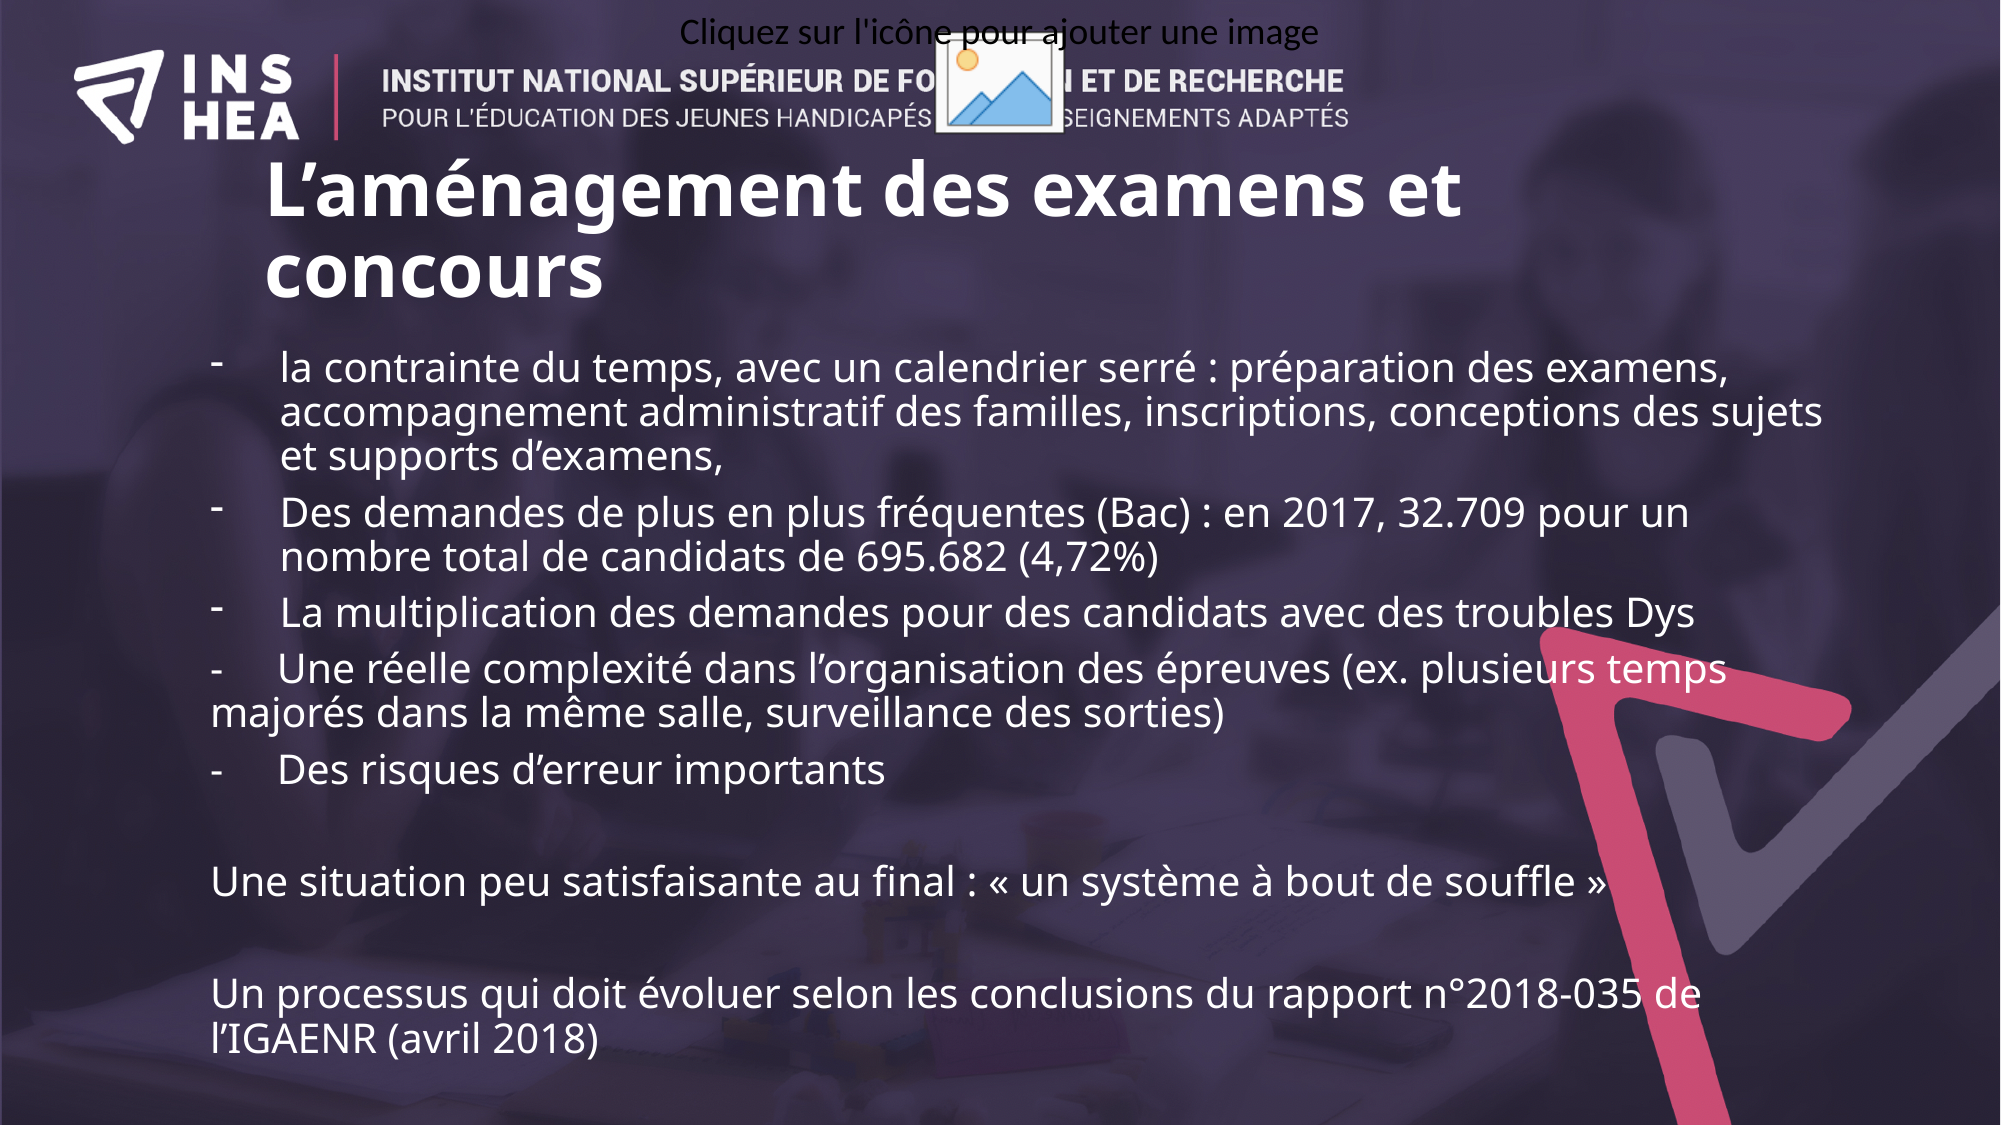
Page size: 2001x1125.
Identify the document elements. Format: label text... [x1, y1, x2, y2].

subtitle la contrainte du temps, avec un calendrier serré : préparation des examens, accompagnement administratif des familles, inscriptions, conceptions des sujets et supports d’examens, Des demandes de plus en plus fréquentes (Bac) : en 2017, 32.709 pour un nombre total de candidats de 695.682 (4,72%) La multiplication des demandes pour des candidats avec des troubles Dys - Une réelle complexité dans l’organisation des épreuves (ex. plusieurs temps majorés dans la même salle, surveillance des sorties) - Des risques d’erreur importants Une situation peu satisfaisante au final : « un système à bout de souffle » Un processus qui doit évoluer selon les conclusions du rapport n°2018-035 de l’IGAENR (avril 2018) [195, 339, 1859, 1076]
title L’aménagement des examens et concours [249, 184, 1750, 322]
picture [0, 0, 2001, 1125]
